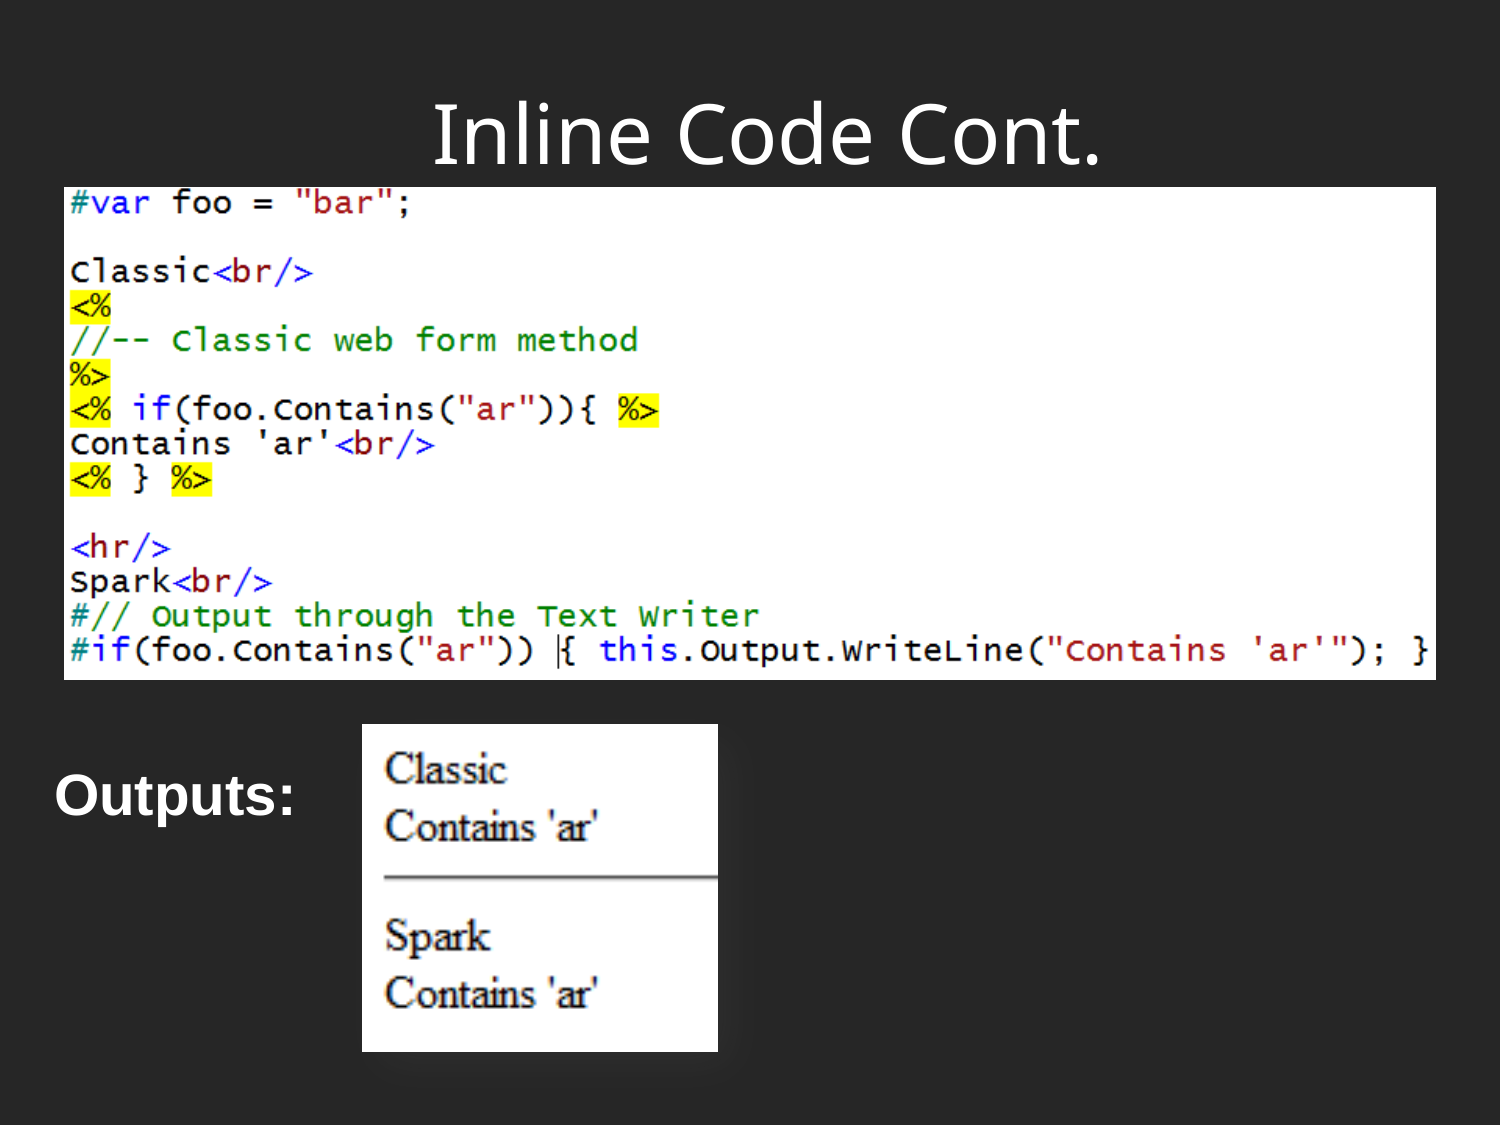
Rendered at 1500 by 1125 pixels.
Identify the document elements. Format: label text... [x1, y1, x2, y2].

picture [63, 187, 1437, 680]
text_box Outputs: [39, 750, 312, 835]
title Inline Code Cont. [62, 62, 1476, 201]
picture [362, 724, 718, 1052]
